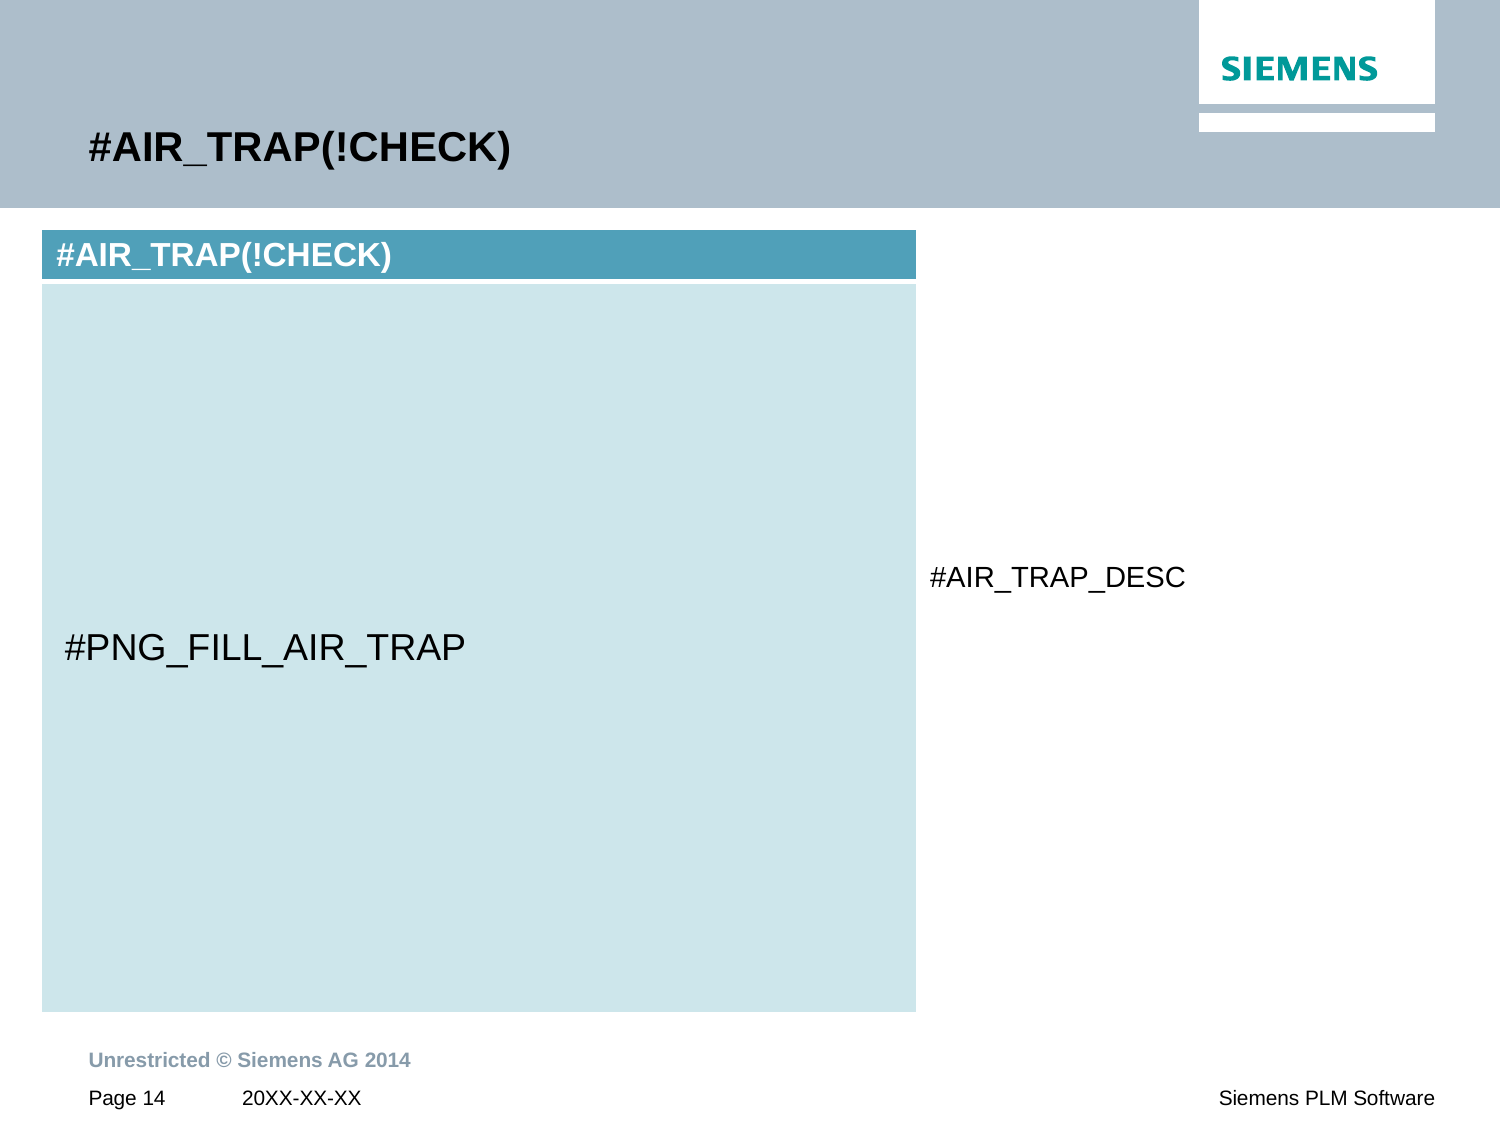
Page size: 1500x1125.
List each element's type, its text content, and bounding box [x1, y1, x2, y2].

text_box #AIR_TRAP_DESC [915, 550, 1436, 601]
table_header #AIR_TRAP(!CHECK) [42, 230, 916, 279]
text_box #PNG_FILL_AIR_TRAP [64, 302, 892, 988]
table_cell [42, 284, 916, 1012]
title #AIR_TRAP(!CHECK) [0, 0, 1500, 209]
